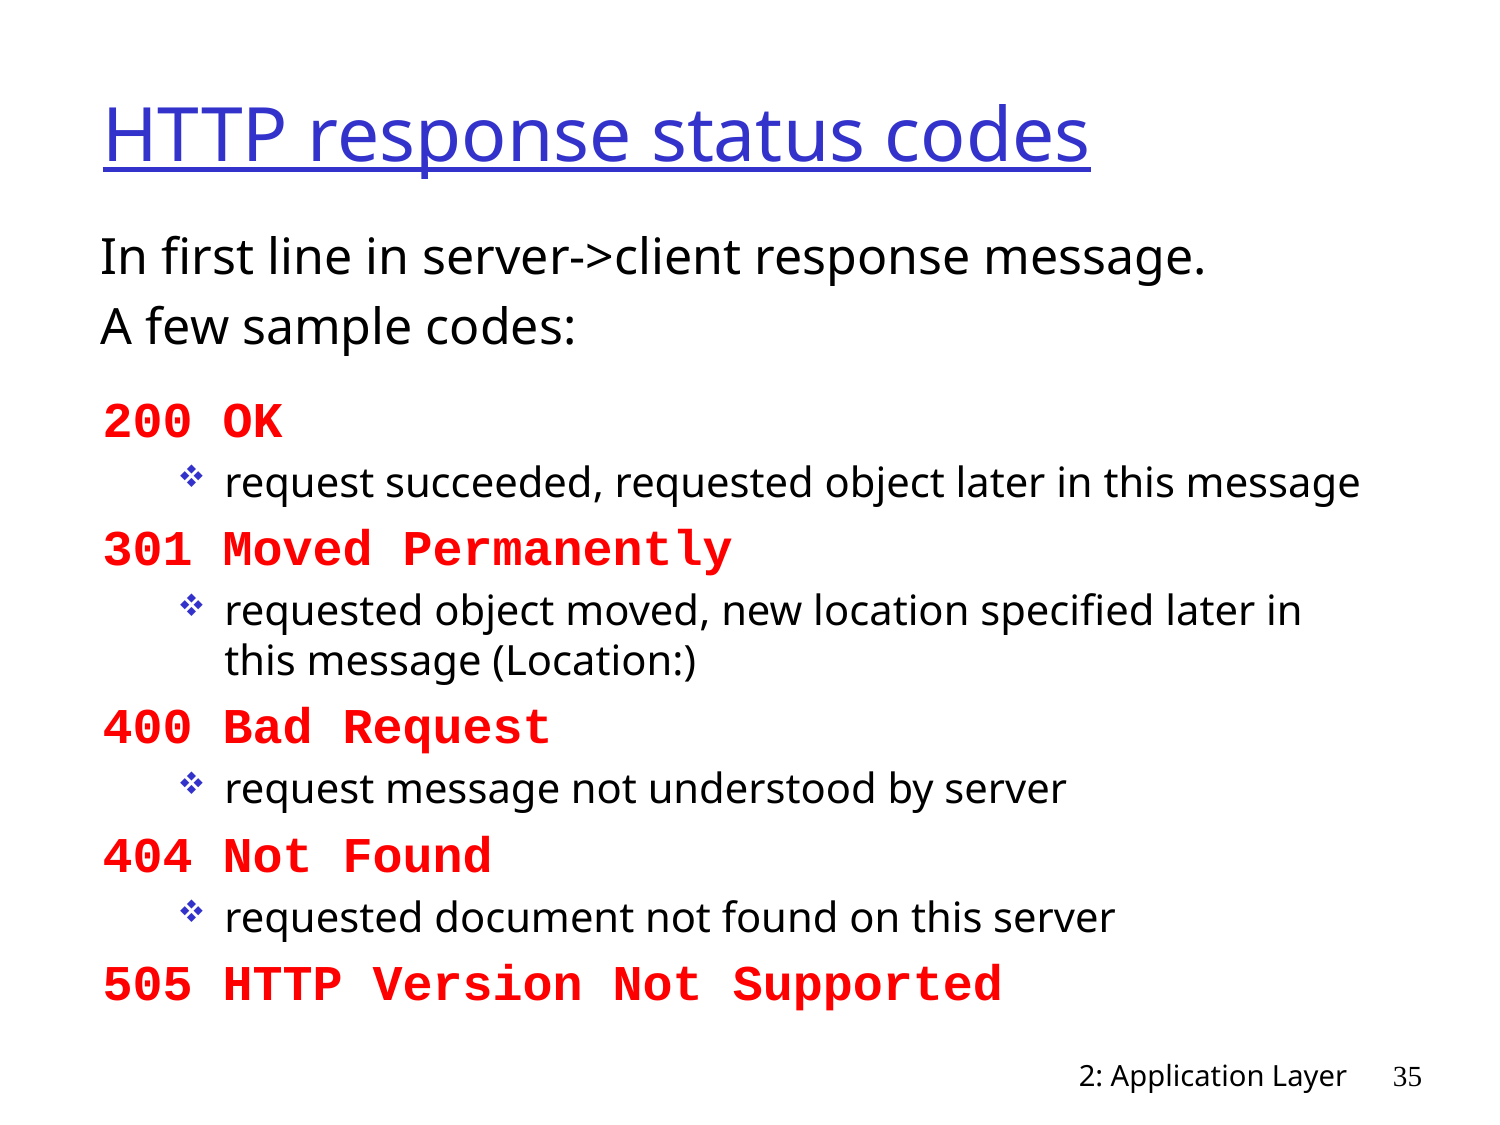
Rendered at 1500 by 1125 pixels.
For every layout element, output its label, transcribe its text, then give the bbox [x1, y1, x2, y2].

list 200 OK request succeeded, requested object later in this message 301 Moved Permanently requested object moved, new location specified later in this message (Location:) 400 Bad Request request message not understood by server 404 Not Found requested document not found on this server 505 HTTP Version Not Supported [87, 379, 1390, 1125]
title HTTP response status codes [87, 37, 1363, 226]
text_box In first line in server->client response message. A few sample codes: [85, 217, 1347, 302]
slide_number 35 [1390, 1049, 1438, 1125]
